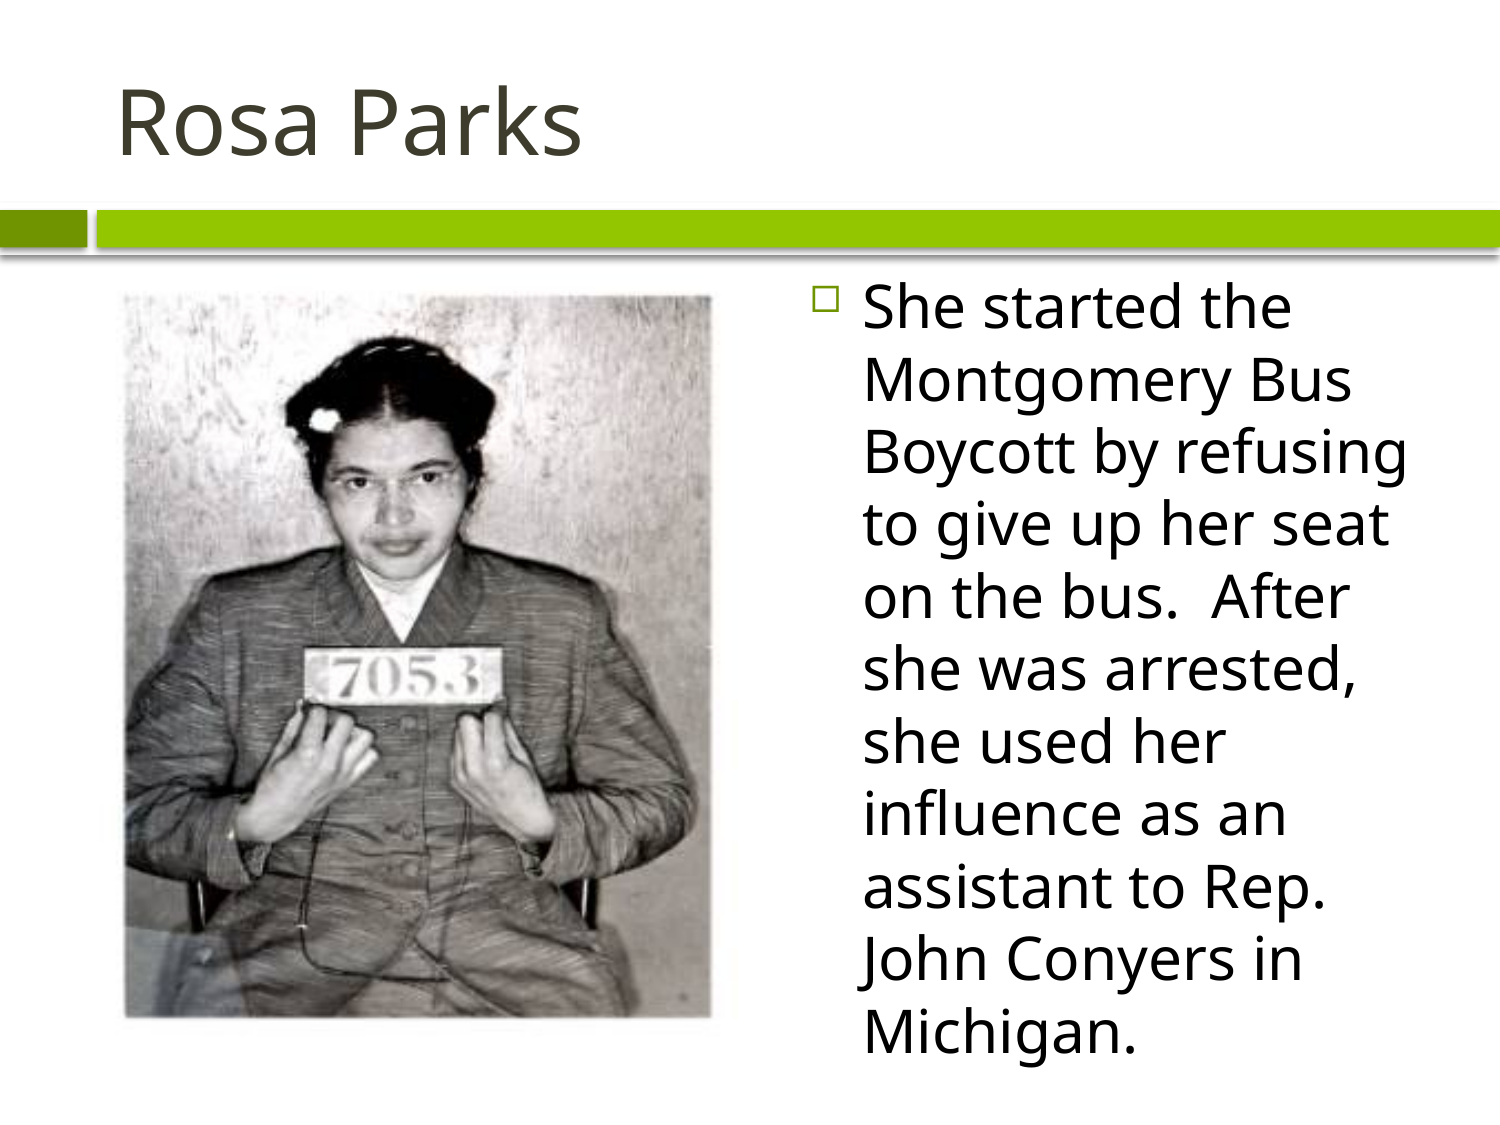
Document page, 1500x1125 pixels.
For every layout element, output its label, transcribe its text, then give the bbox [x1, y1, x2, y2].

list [99, 274, 738, 1044]
list She started the Montgomery Bus Boycott by refusing to give up her seat on the bus. After she was arrested, she used her influence as an assistant to Rep. John Conyers in Michigan. [794, 260, 1433, 1011]
title Rosa Parks [99, 37, 1438, 200]
